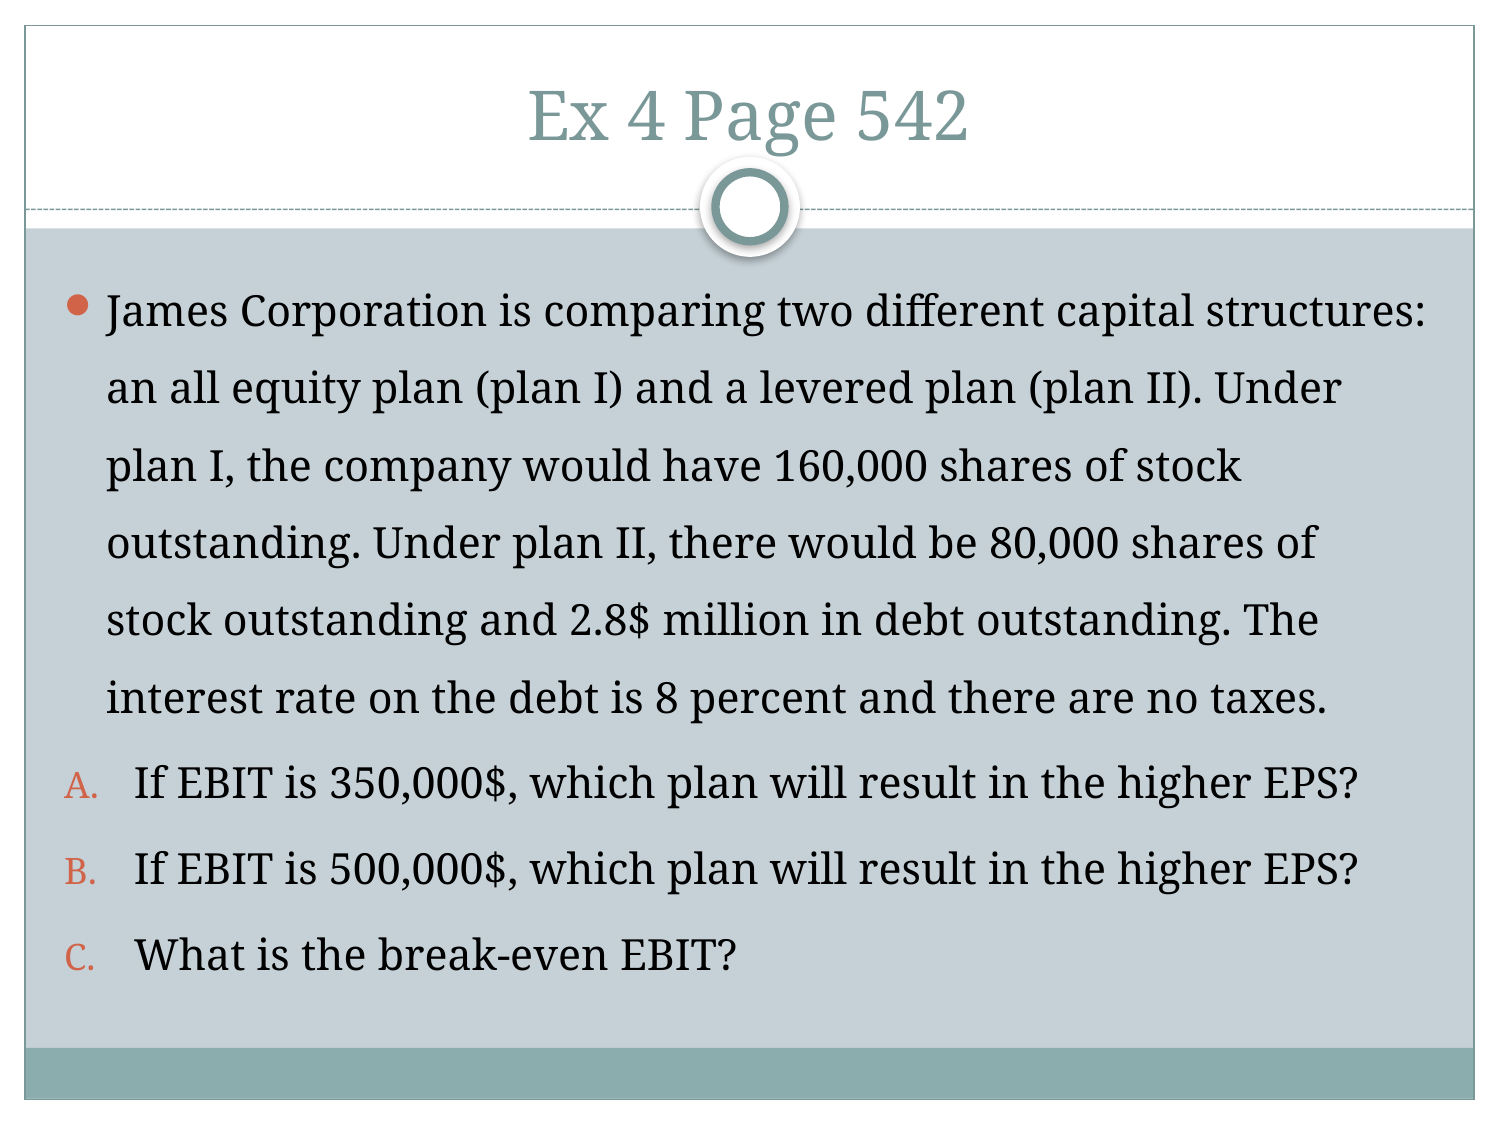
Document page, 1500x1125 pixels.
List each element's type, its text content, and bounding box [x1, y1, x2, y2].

title Ex 4 Page 542 [49, 37, 1450, 162]
list James Corporation is comparing two different capital structures: an all equity plan (plan I) and a levered plan (plan II). Under plan I, the company would have 160,000 shares of stock outstanding. Under plan II, there would be 80,000 shares of stock outstanding and 2.8$ million in debt outstanding. The interest rate on the debt is 8 percent and there are no taxes. If EBIT is 350,000$, which plan will result in the higher EPS? If EBIT is 500,000$, which plan will result in the higher EPS? What is the break-even EBIT? [49, 250, 1445, 1001]
